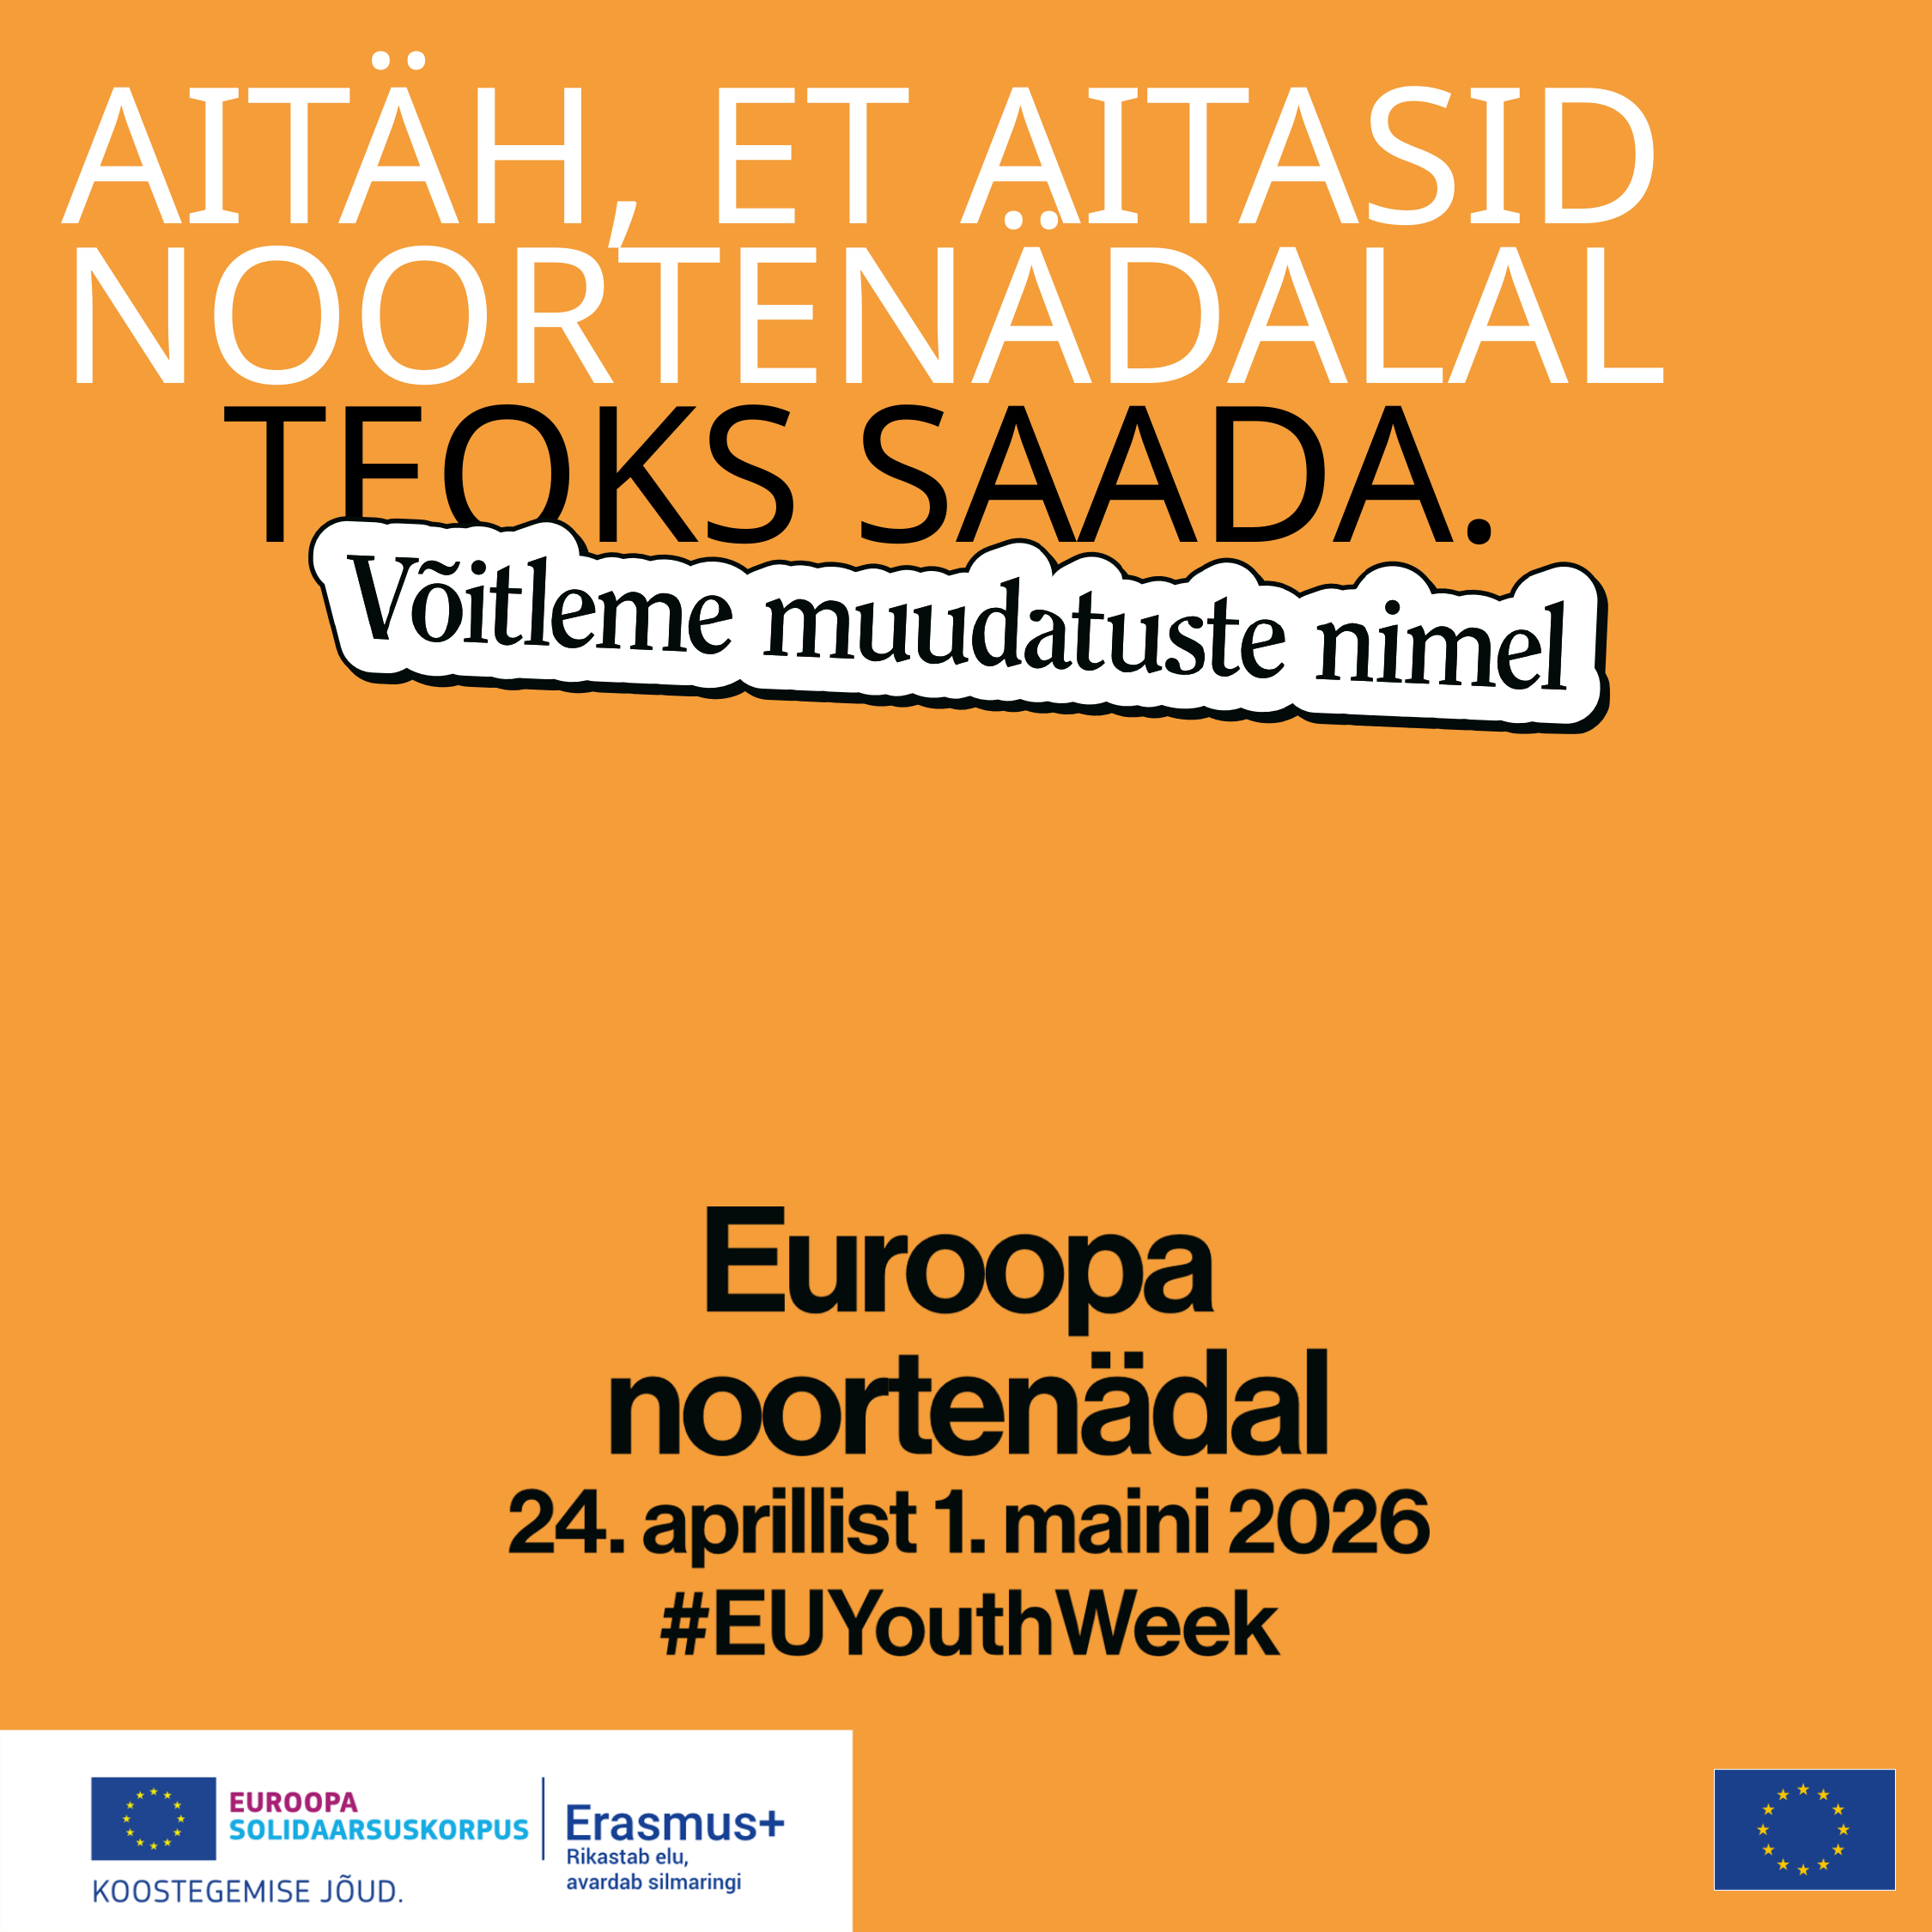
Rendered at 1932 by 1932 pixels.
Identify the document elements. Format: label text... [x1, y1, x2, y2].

picture [308, 516, 1611, 735]
picture [0, 1206, 1431, 1932]
picture [1714, 1769, 1896, 1892]
text_box AITÄH, ET AITASID NOORTENÄDALAL TEOKS SAADA. [55, 92, 1673, 579]
